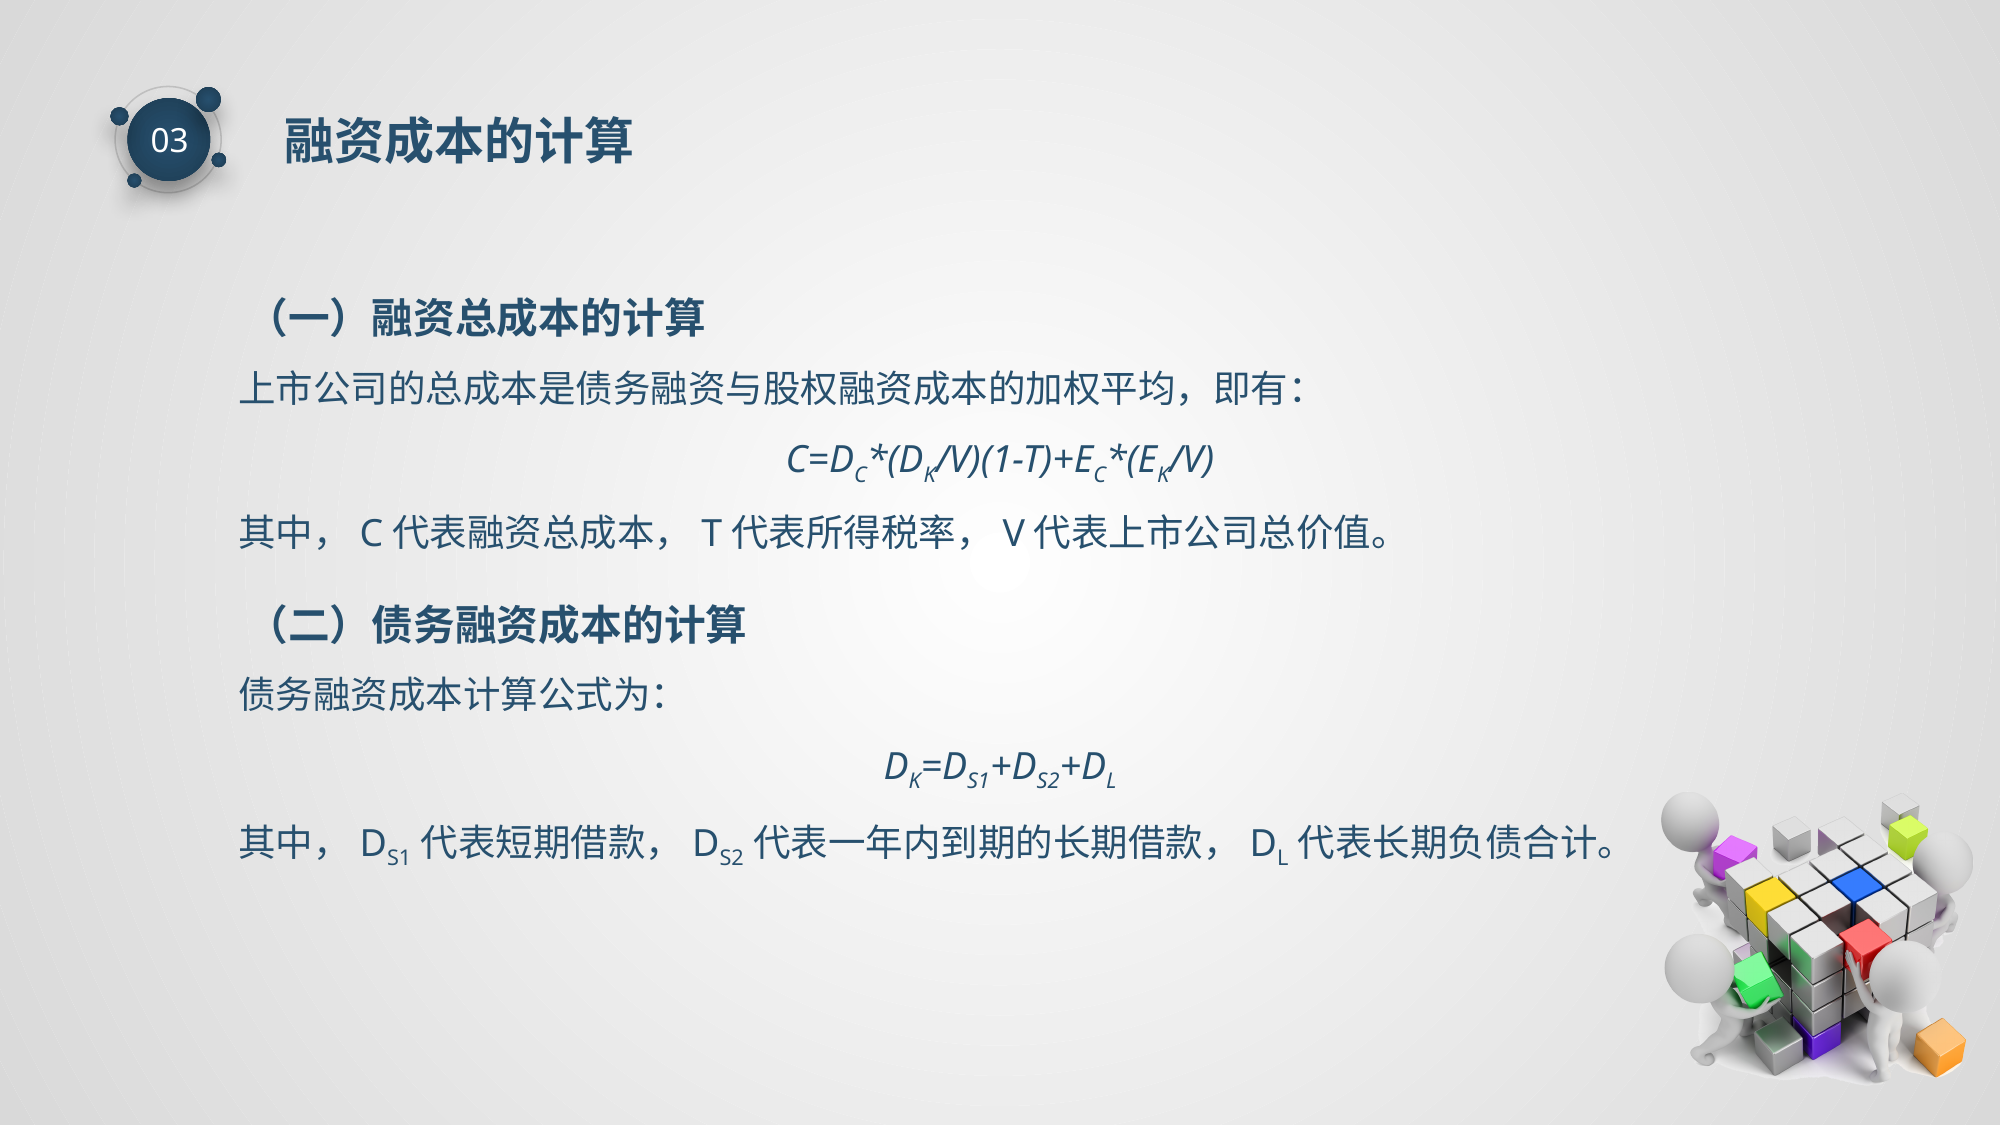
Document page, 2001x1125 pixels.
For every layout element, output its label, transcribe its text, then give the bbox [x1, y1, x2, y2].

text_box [110, 86, 226, 193]
picture [1634, 759, 2000, 1125]
text_box （一）融资总成本的计算 上市公司的总成本是债务融资与股权融资成本的加权平均，即有： C=DC*(DK/V)(1-T)+EC*(EK/V) 其中，C代表融资总成本，T代表所得税率，V代表上市公司总价值。 [148, 259, 1852, 562]
text_box （二）债务融资成本的计算 债务融资成本计算公式为： DK=DS1+DS2+DL 其中，DS1代表短期借款，DS2代表一年内到期的长期借款，DL代表长期负债合计。 [148, 566, 1852, 878]
text_box 融资成本的计算 [270, 101, 650, 177]
